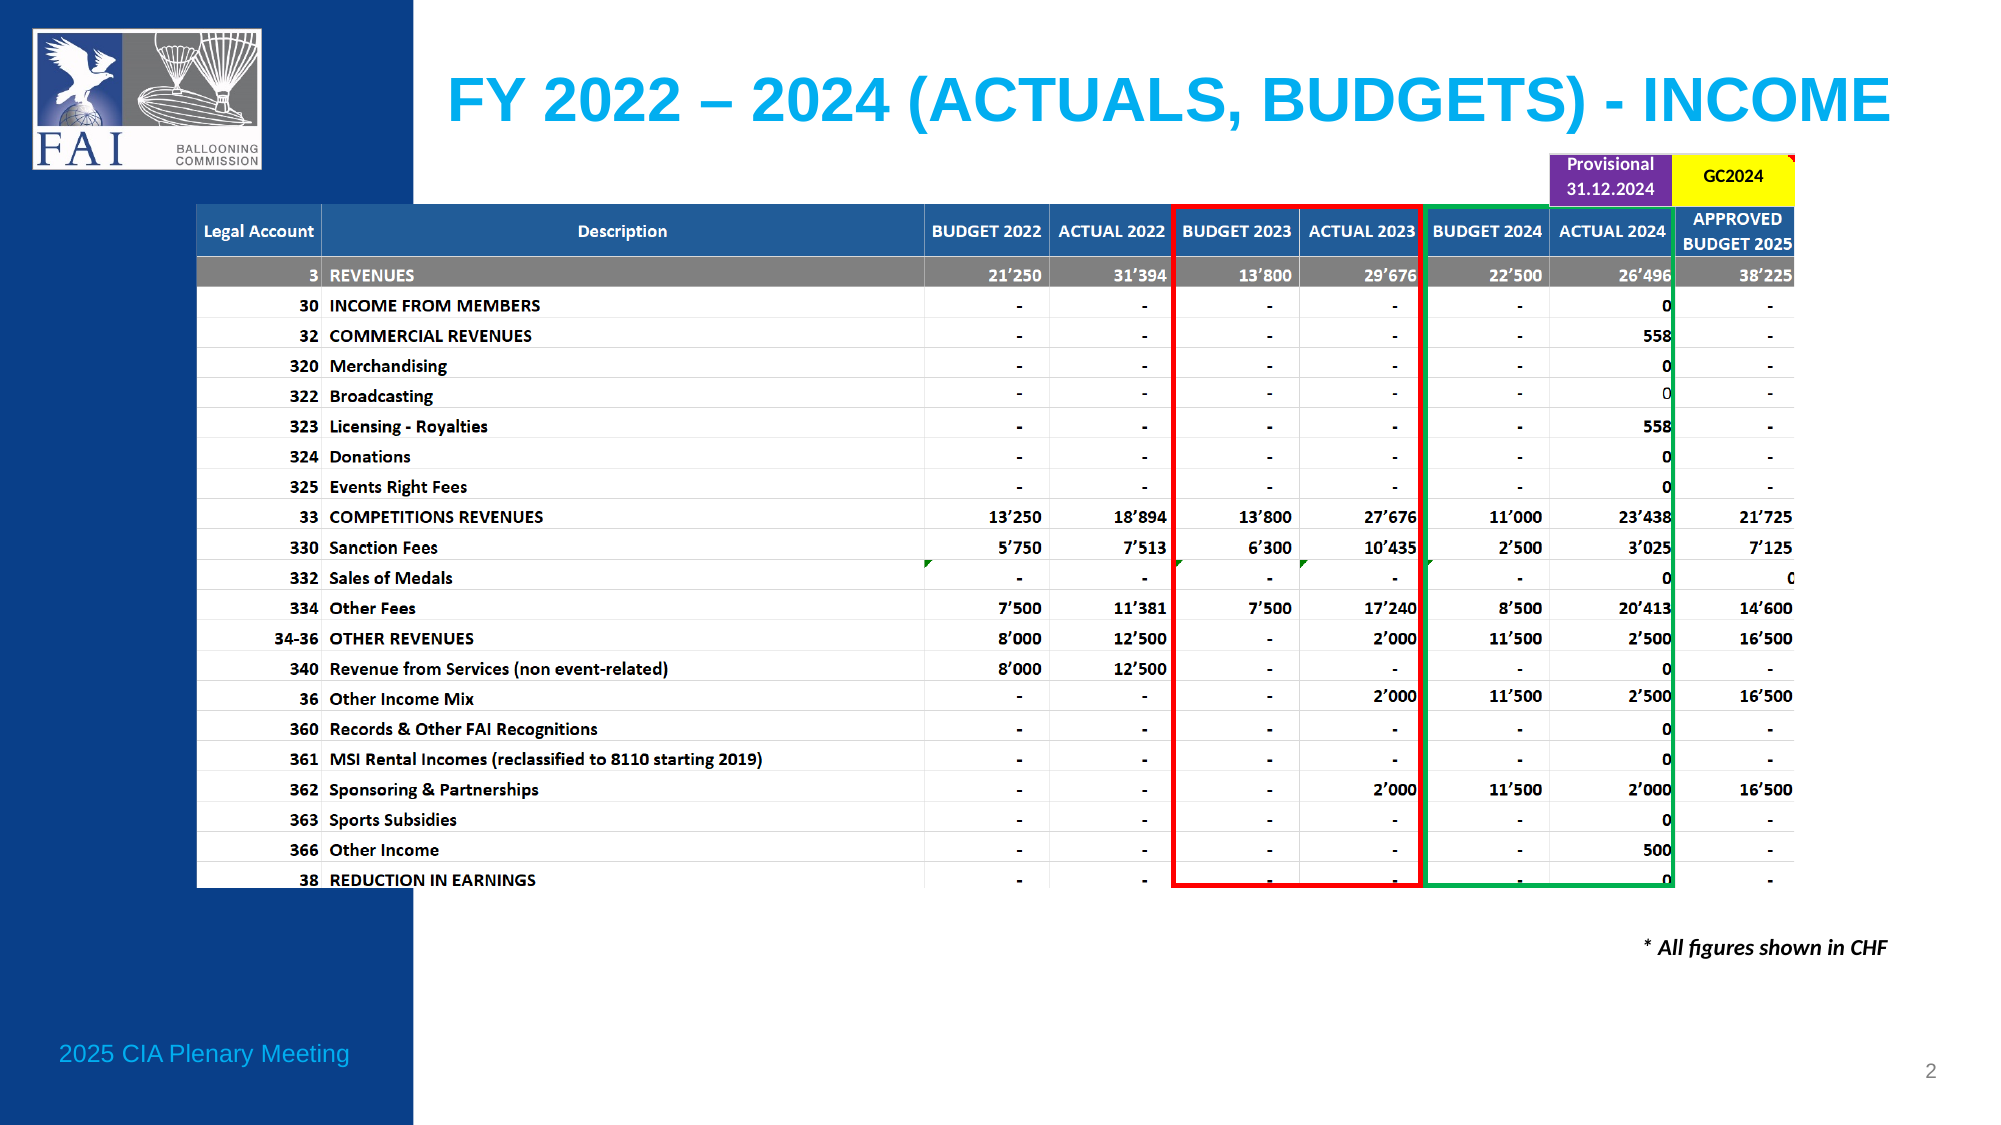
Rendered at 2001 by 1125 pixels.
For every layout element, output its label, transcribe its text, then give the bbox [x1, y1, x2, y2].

picture [196, 153, 1796, 888]
text_box * All figures shown in CHF [1626, 925, 1943, 968]
list FY 2022 – 2024 (actuals, budgets) - INCOME [432, 6, 2000, 142]
picture [32, 28, 262, 170]
